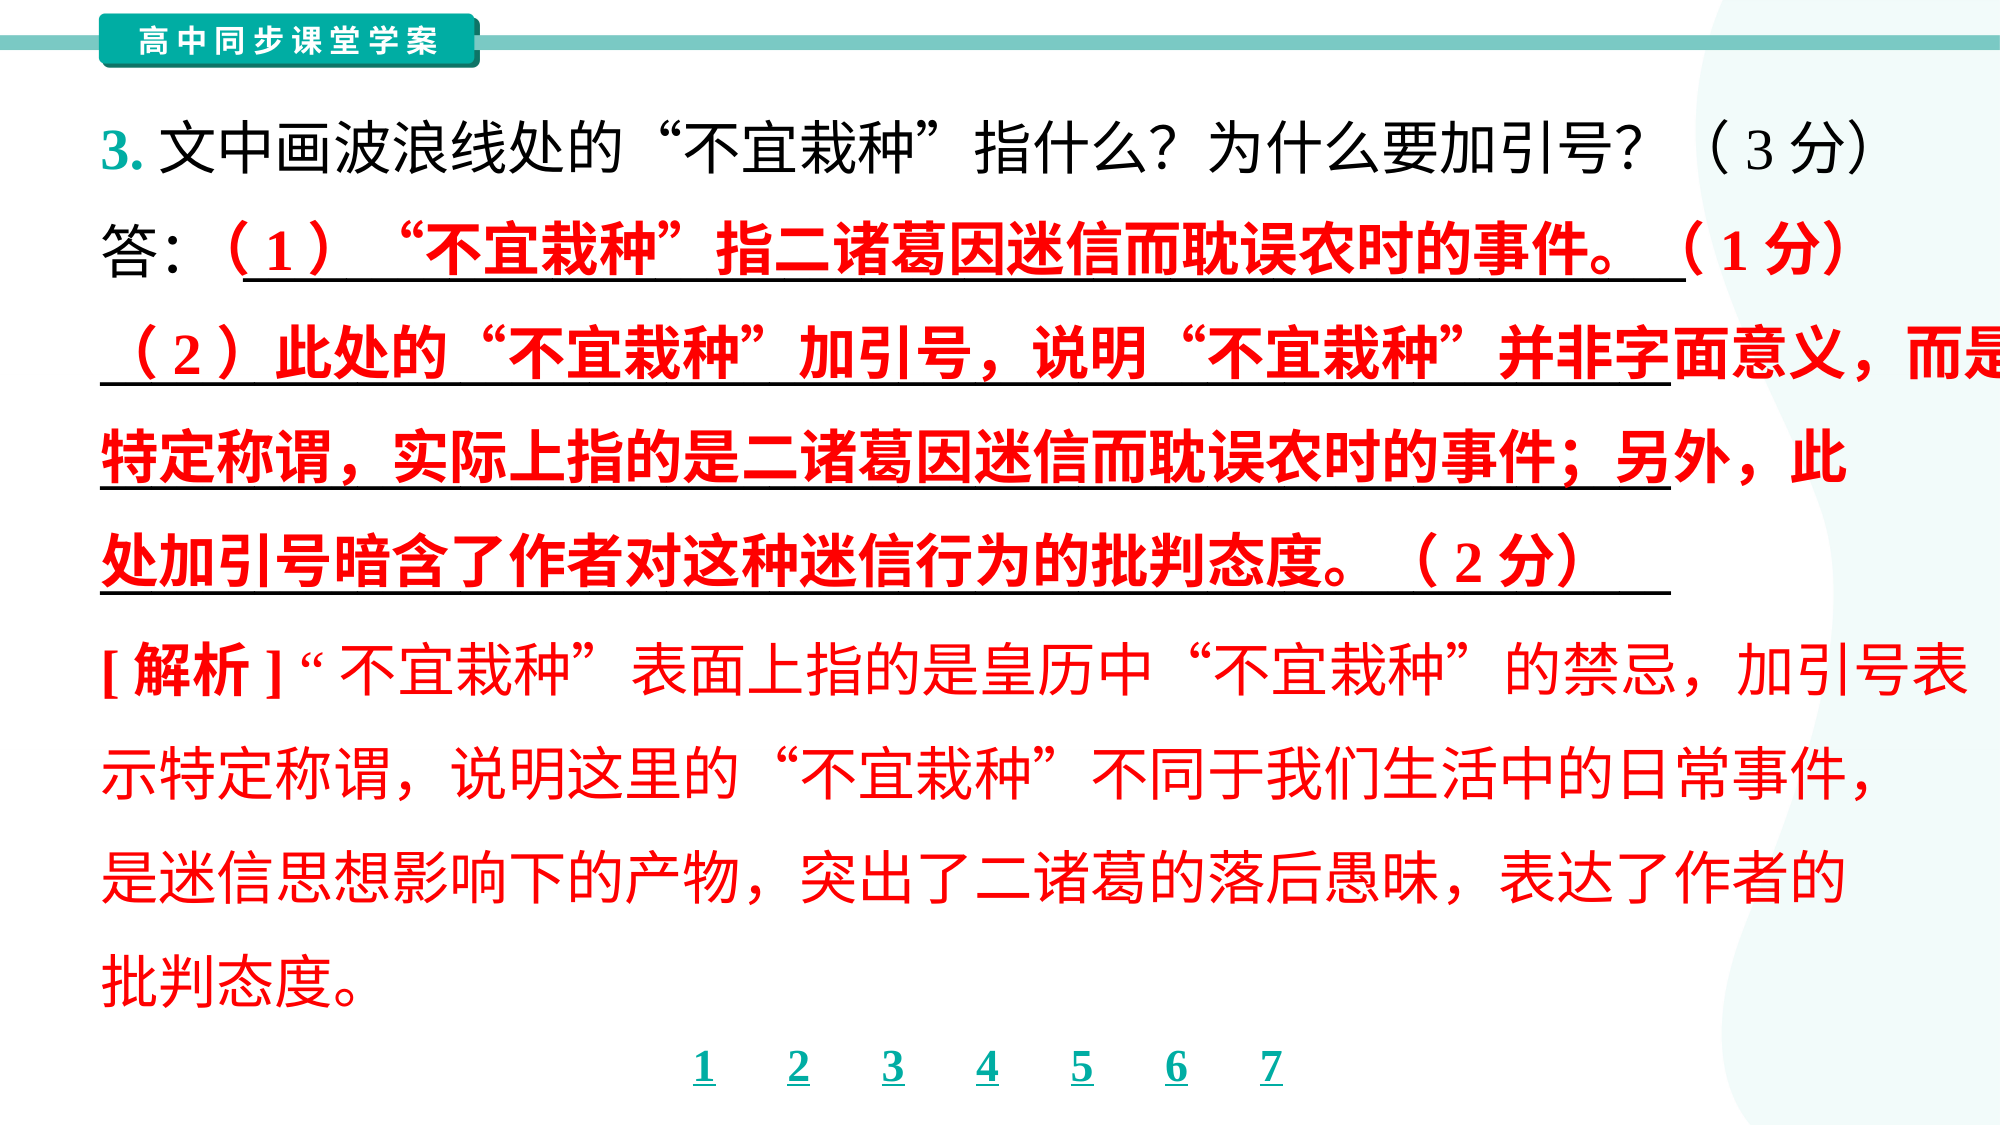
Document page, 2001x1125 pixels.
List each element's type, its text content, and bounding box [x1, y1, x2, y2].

text_box [解析] “不宜栽种”表面上指的是皇历中“不宜栽种”的禁忌，加引号表 示特定称谓，说明这里的“不宜栽种”不同于我们生活中的日常事件， 是迷信思想影响下的产物，突出了二诸葛的落后愚昧，表达了作者的 批判态度。 [100, 598, 1899, 1016]
picture [0, 0, 2000, 1125]
text_box 3.文中画波浪线处的“不宜栽种”指什么？为什么要加引号？（3分） 答： ________________________________________________________ _____________________________________________________________ _____________________________________________________________ _____________________________________________________________ [100, 76, 1899, 177]
text_box （1）“不宜栽种”指二诸葛因迷信而耽误农时的事件。（1分） （2）此处的“不宜栽种”加引号，说明“不宜栽种”并非字面意义，而是 特定称谓，实际上指的是二诸葛因迷信而耽误农时的事件；另外，此 处加引号暗含了作者对这种迷信行为的批判态度。（2分） [100, 177, 1899, 595]
